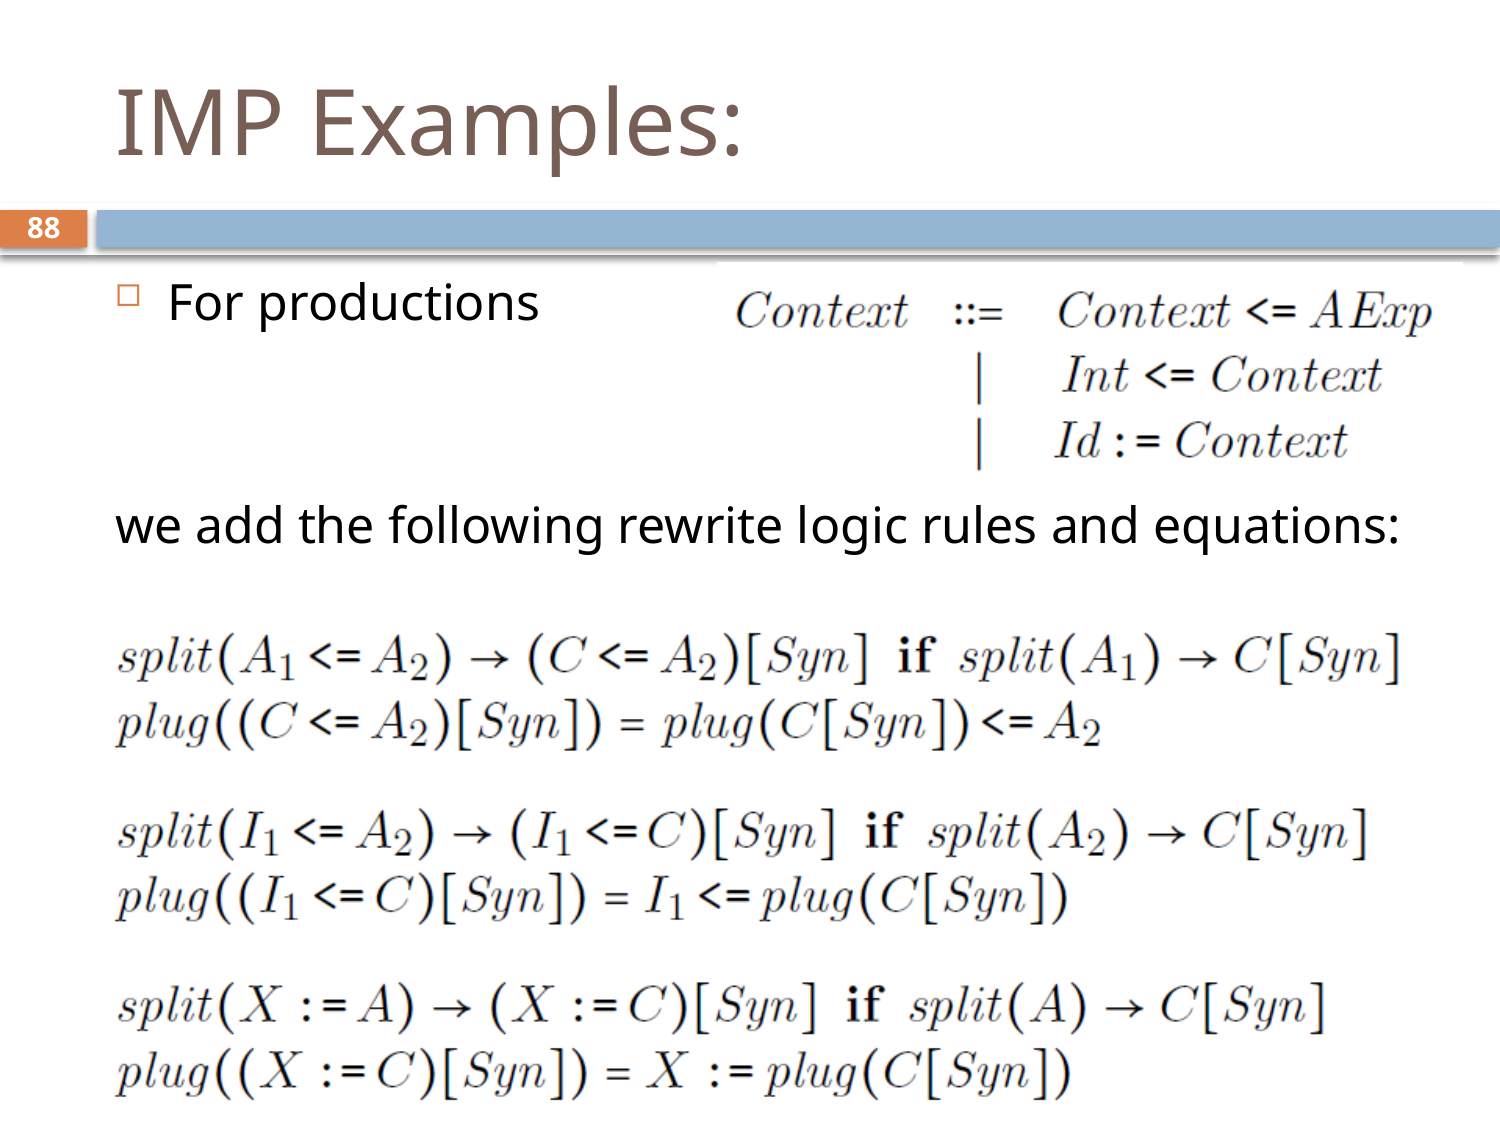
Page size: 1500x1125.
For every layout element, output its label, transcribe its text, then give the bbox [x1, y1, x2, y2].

title IMP Examples: [100, 37, 1438, 200]
picture [99, 624, 1409, 1109]
slide_number 88 [0, 208, 88, 249]
list For productions we add the following rewrite logic rules and equations: [100, 262, 1438, 1000]
picture [716, 262, 1463, 479]
